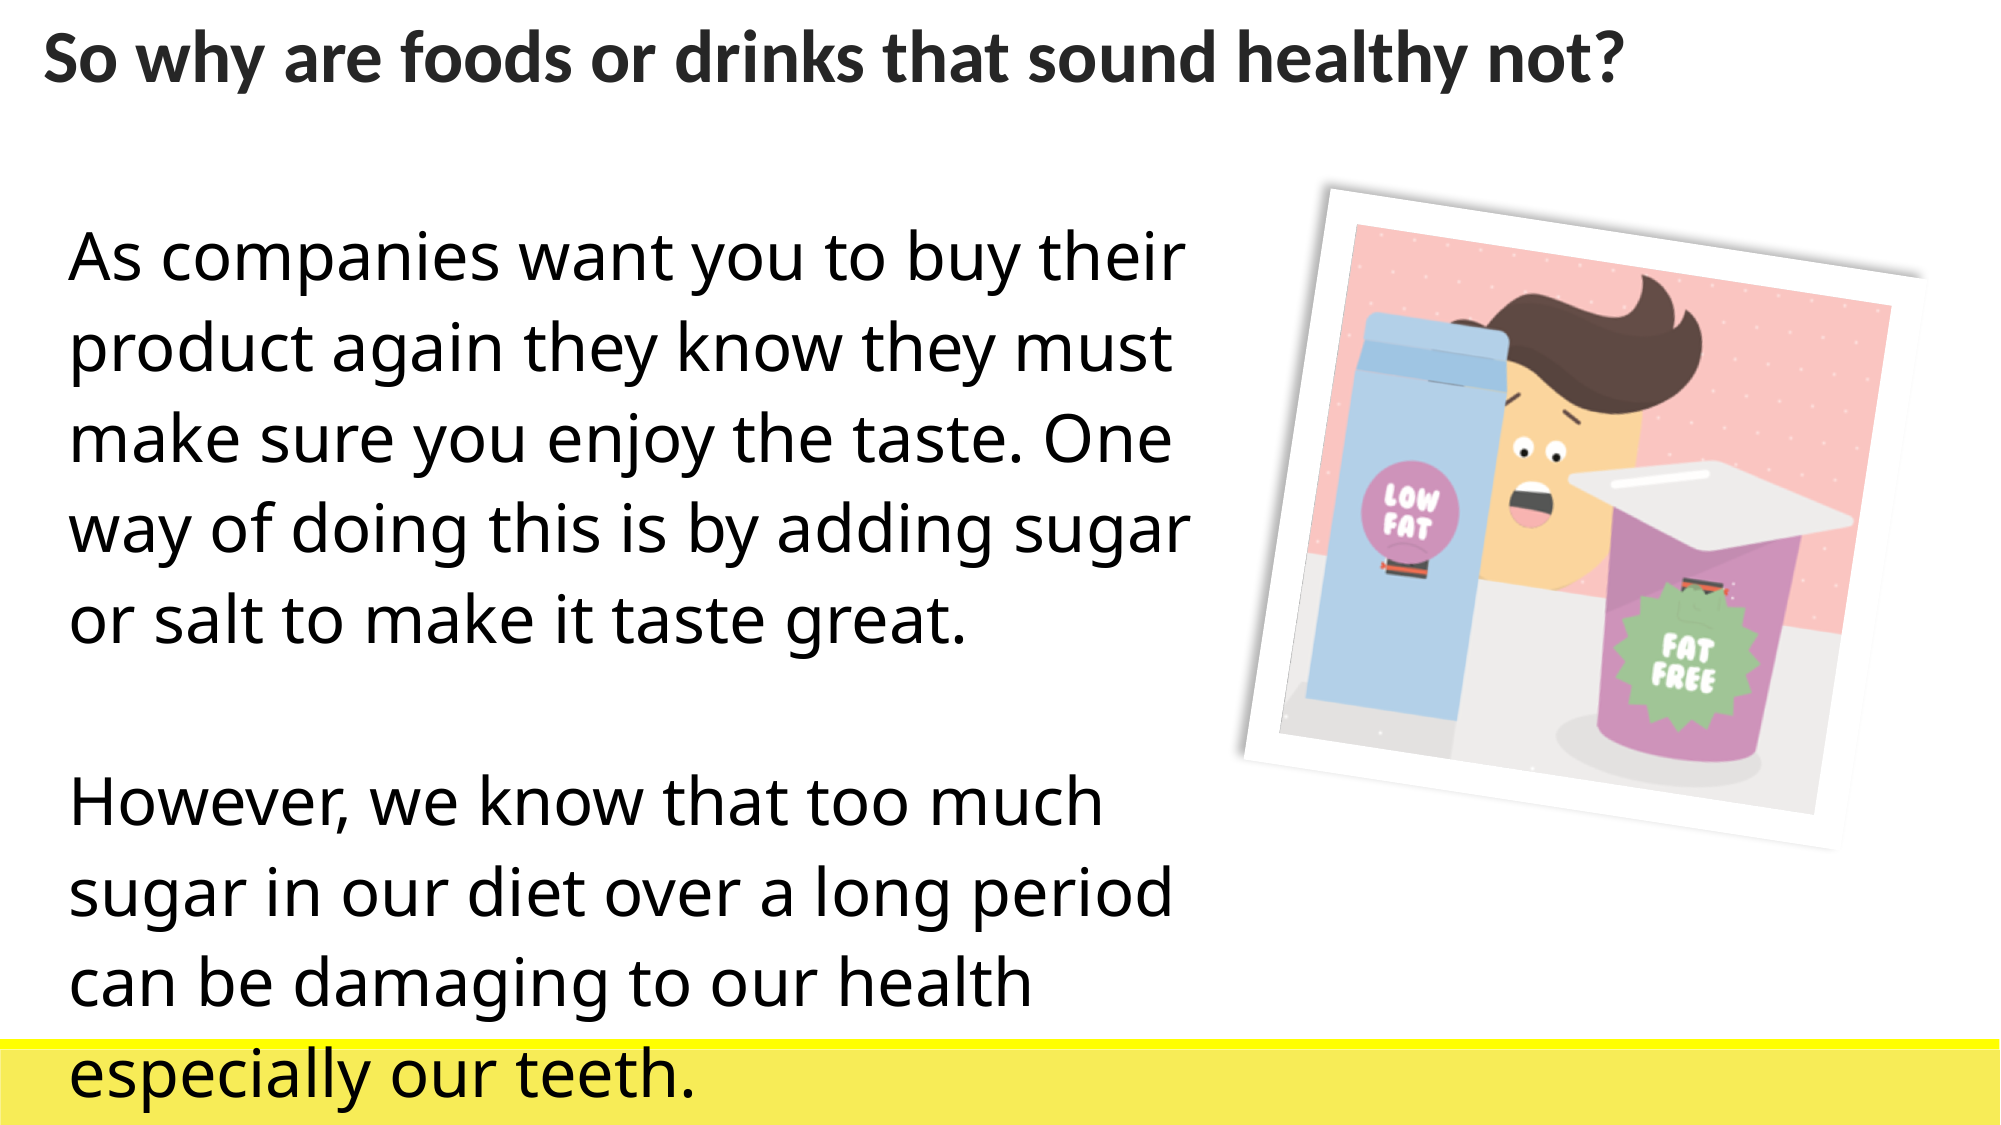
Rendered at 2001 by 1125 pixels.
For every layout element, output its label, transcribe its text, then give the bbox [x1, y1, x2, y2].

text_box So why are foods or drinks that sound healthy not? [28, 0, 2000, 105]
table_header As companies want you to buy their product again they know they must make sure you enjoy the taste. One way of doing this is by adding sugar or salt to make it taste great. However, we know that too much sugar in our diet over a long period can be damaging to our health especially our teeth. [54, 202, 1267, 1016]
picture [1281, 225, 1891, 814]
